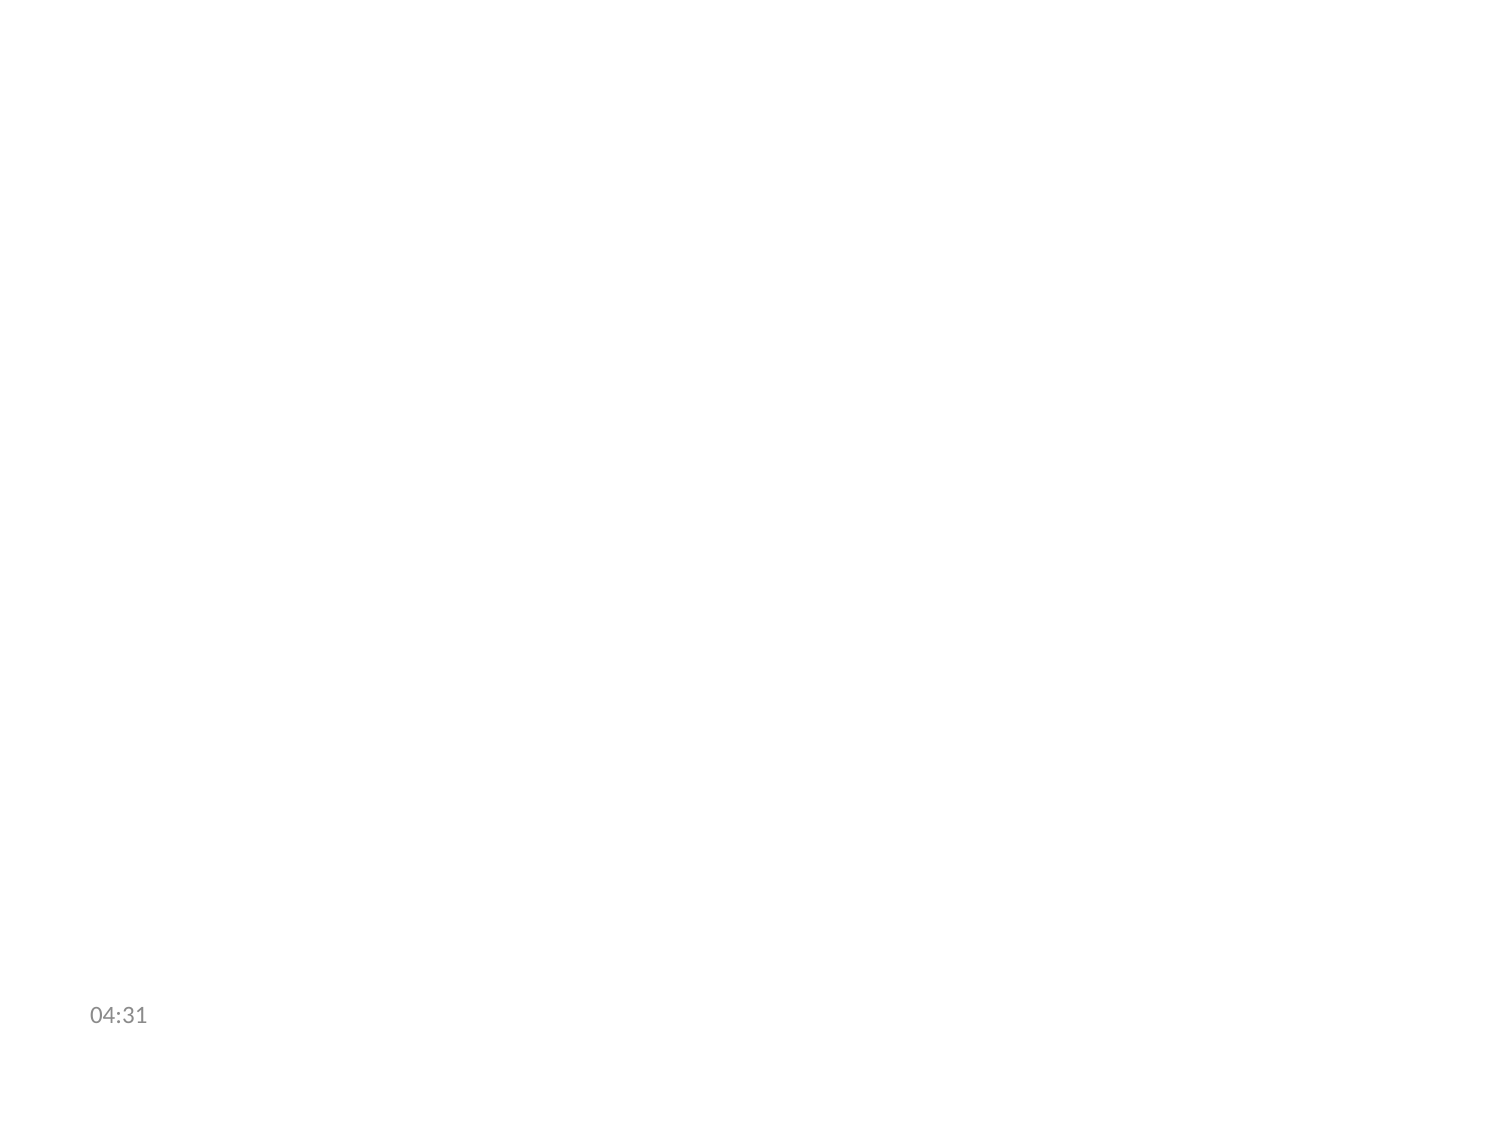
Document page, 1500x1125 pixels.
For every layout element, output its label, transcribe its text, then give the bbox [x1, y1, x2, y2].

text_box 15:35 [75, 983, 425, 1044]
